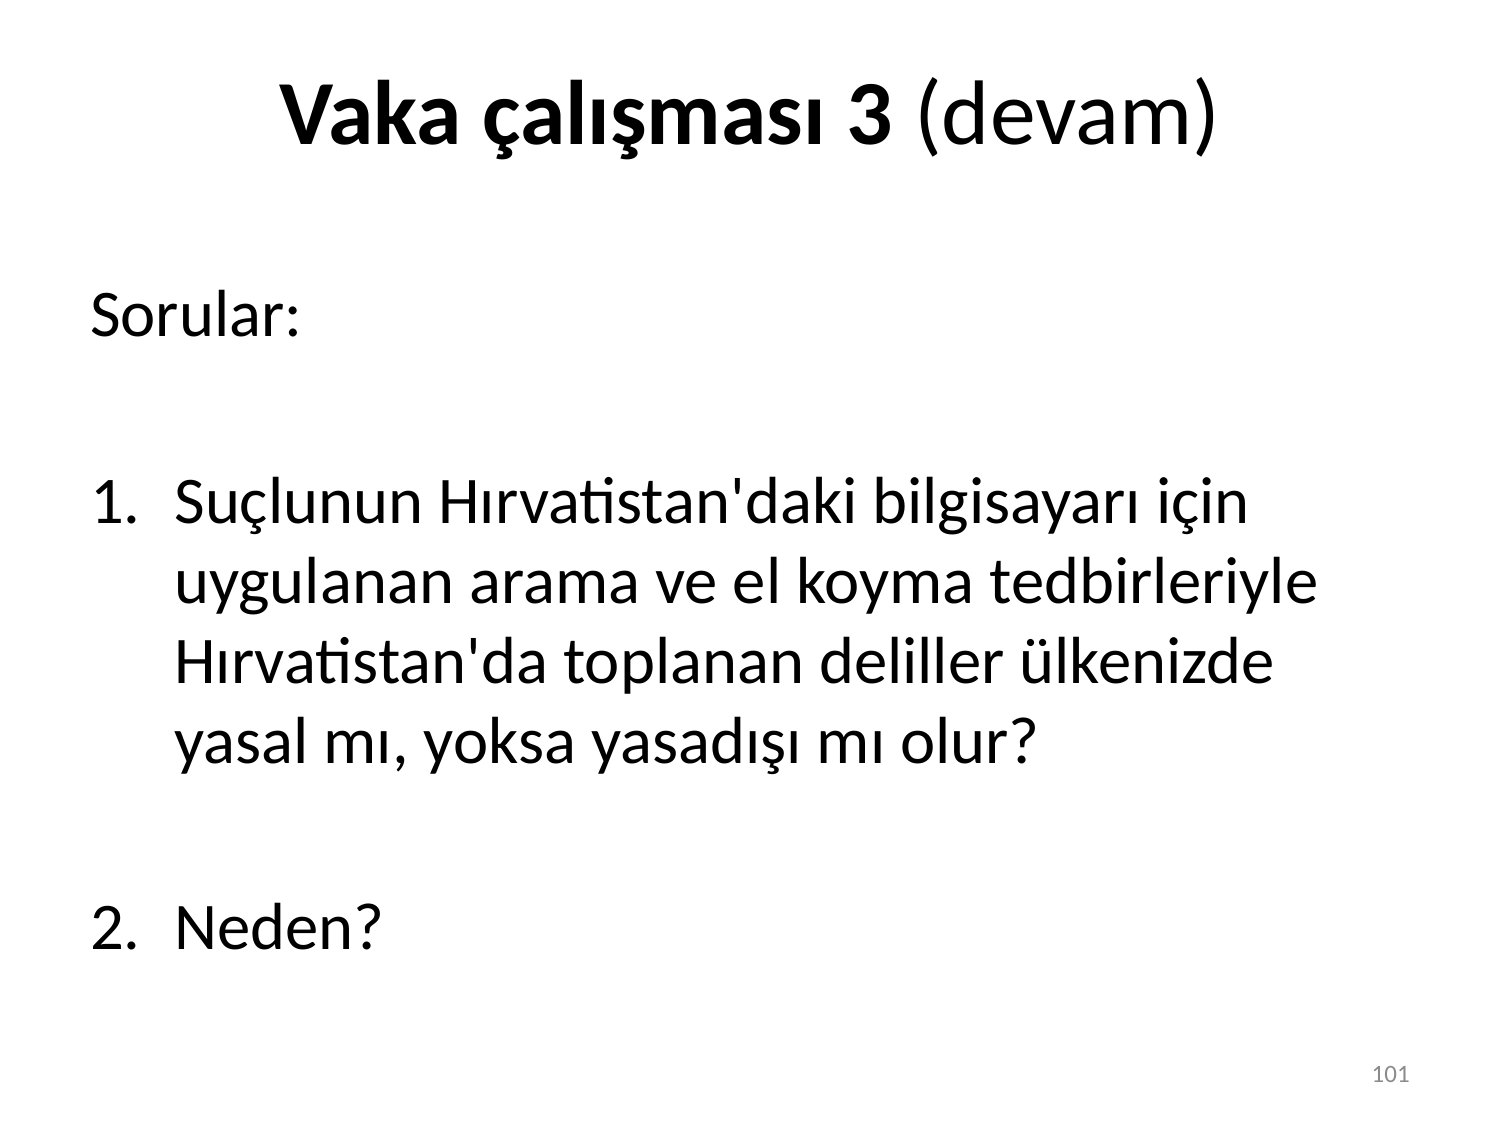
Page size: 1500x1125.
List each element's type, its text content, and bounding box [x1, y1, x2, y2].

title Vaka çalışması 3 (devam) [75, 45, 1425, 187]
list Sorular: Suçlunun Hırvatistan'daki bilgisayarı için uygulanan arama ve el koyma tedbirleriyle Hırvatistan'da toplanan deliller ülkenizde yasal mı, yoksa yasadışı mı olur? Neden? [75, 262, 1425, 1005]
slide_number 101 [1074, 1042, 1425, 1103]
